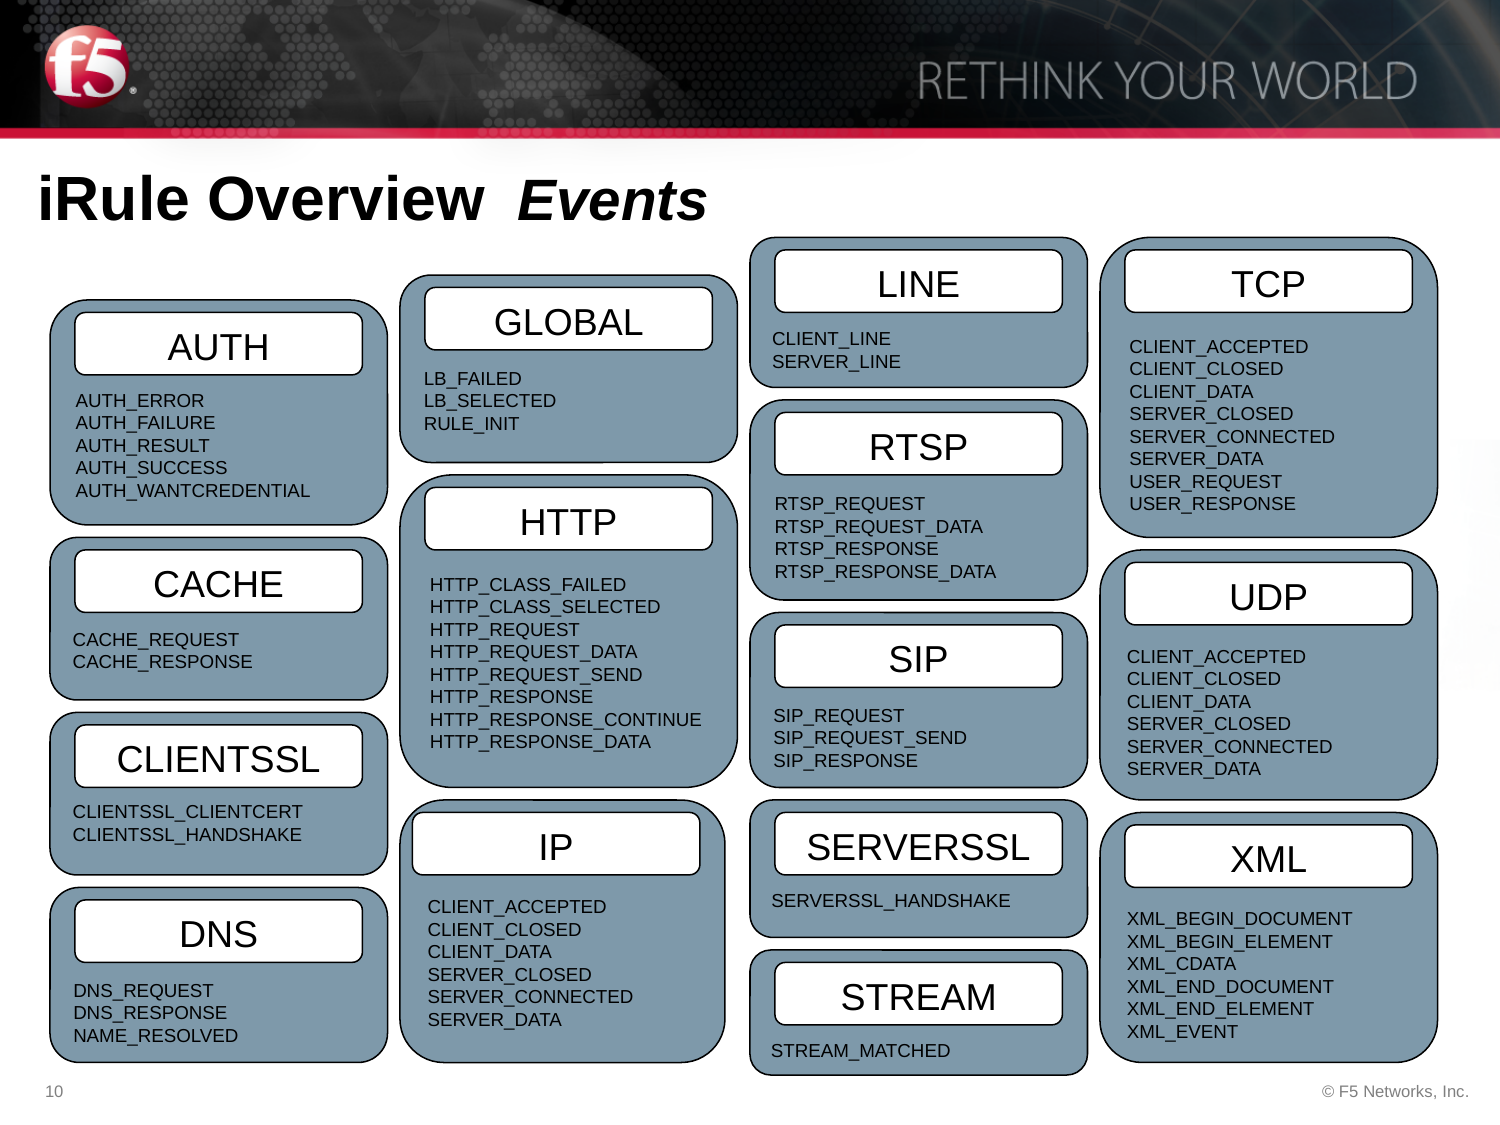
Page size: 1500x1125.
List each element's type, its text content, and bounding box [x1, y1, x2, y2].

text_box HTTP HTTP_CLASS_FAILED HTTP_CLASS_SELECTED HTTP_REQUEST HTTP_REQUEST_DATA HTTP_REQUEST_SEND HTTP_RESPONSE HTTP_RESPONSE_CONTINUE HTTP_RESPONSE_DATA [399, 474, 738, 788]
title iRule Overview Events [37, 162, 1328, 313]
text_box TCP [1124, 249, 1413, 313]
picture [0, 0, 1500, 1125]
text_box SIP SIP_REQUEST SIP_REQUEST_SEND SIP_RESPONSE [749, 612, 1088, 788]
text_box XML [1124, 824, 1413, 888]
text_box AUTH AUTH_ERROR AUTH_FAILURE AUTH_RESULT AUTH_SUCCESS AUTH_WANTCREDENTIAL [50, 299, 388, 525]
text_box DNS [74, 899, 363, 963]
text_box TCP CLIENT_ACCEPTED CLIENT_CLOSED CLIENT_DATA SERVER_CLOSED SERVER_CONNECTED SERVER_DATA USER_REQUEST USER_RESPONSE [1099, 237, 1438, 538]
text_box GLOBAL [424, 287, 713, 350]
text_box CLIENTSSL CLIENTSSL_CLIENTCERT CLIENTSSL_HANDSHAKE [49, 712, 388, 875]
text_box RTSP RTSP_REQUEST RTSP_REQUEST_DATA RTSP_RESPONSE RTSP_RESPONSE_DATA [749, 399, 1088, 601]
text_box RTSP [774, 412, 1063, 475]
text_box IP [412, 812, 700, 875]
text_box UDP [1124, 562, 1413, 625]
text_box LINE CLIENT_LINE SERVER_LINE [750, 237, 1088, 388]
text_box CLIENTSSL [74, 724, 363, 788]
text_box STREAM STREAM_MATCHED [749, 949, 1088, 1076]
text_box SERVERSSL [774, 812, 1063, 875]
text_box HTTP [424, 487, 713, 550]
text_box GLOBAL LB_FAILED LB_SELECTED RULE_INIT [399, 275, 738, 463]
text_box CACHE [74, 549, 363, 613]
text_box CACHE CACHE_REQUEST CACHE_RESPONSE [49, 537, 388, 700]
text_box AUTH [74, 312, 363, 375]
text_box UDP CLIENT_ACCEPTED CLIENT_CLOSED CLIENT_DATA SERVER_CLOSED SERVER_CONNECTED SERVER_DATA [1099, 549, 1438, 800]
text_box SERVERSSL SERVERSSL_HANDSHAKE [750, 799, 1088, 938]
text_box IP CLIENT_ACCEPTED CLIENT_CLOSED CLIENT_DATA SERVER_CLOSED SERVER_CONNECTED SERVER_DATA [399, 799, 725, 1063]
text_box SIP [774, 624, 1063, 688]
text_box STREAM [774, 962, 1063, 1025]
text_box DNS DNS_REQUEST DNS_RESPONSE NAME_RESOLVED [49, 887, 388, 1063]
text_box LINE [774, 249, 1063, 313]
text_box XML XML_BEGIN_DOCUMENT XML_BEGIN_ELEMENT XML_CDATA XML_END_DOCUMENT XML_END_ELEMENT XML_EVENT [1099, 812, 1438, 1063]
